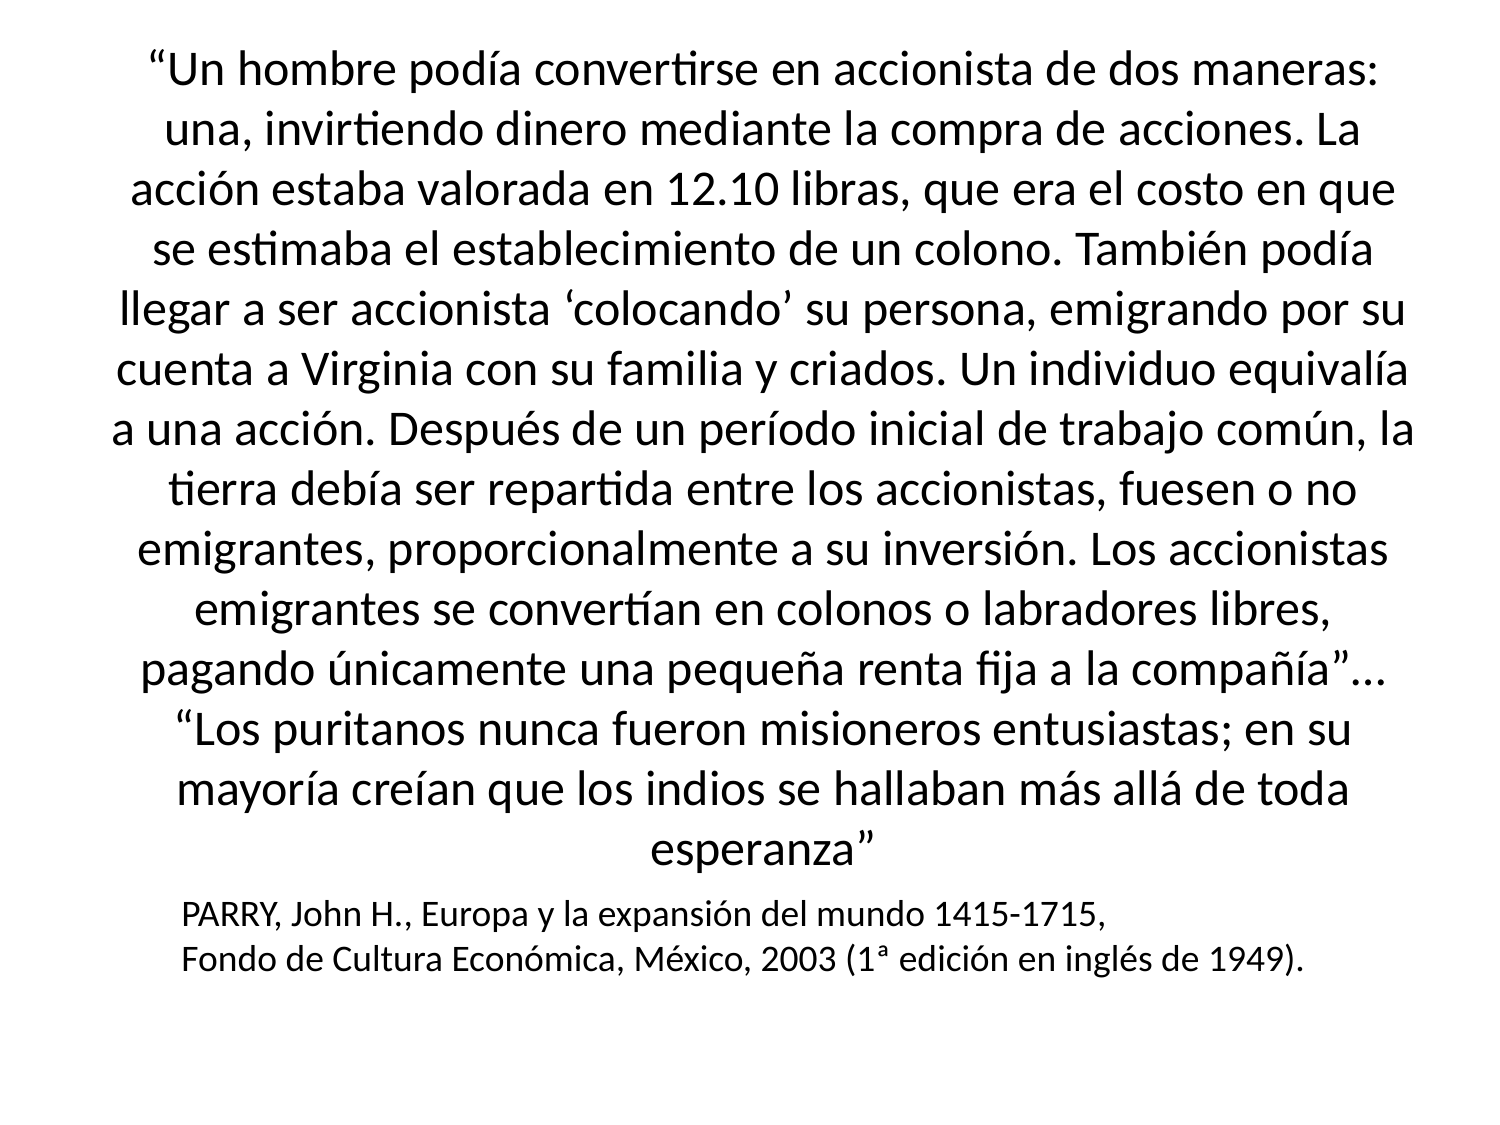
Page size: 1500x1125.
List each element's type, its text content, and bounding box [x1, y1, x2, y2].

title “Un hombre podía convertirse en accionista de dos maneras: una, invirtiendo dinero mediante la compra de acciones. La acción estaba valorada en 12.10 libras, que era el costo en que se estimaba el establecimiento de un colono. También podía llegar a ser accionista ‘colocando’ su persona, emigrando por su cuenta a Virginia con su familia y criados. Un individuo equivalía a una acción. Después de un período inicial de trabajo común, la tierra debía ser repartida entre los accionistas, fuesen o no emigrantes, proporcionalmente a su inversión. Los accionistas emigrantes se convertían en colonos o labradores libres, pagando únicamente una pequeña renta fija a la compañía”… “Los puritanos nunca fueron misioneros entusiastas; en su mayoría creían que los indios se hallaban más allá de toda esperanza” [88, 361, 1439, 550]
text_box PARRY, John H., Europa y la expansión del mundo 1415-1715, Fondo de Cultura Económica, México, 2003 (1ª edición en inglés de 1949). [166, 881, 1321, 987]
